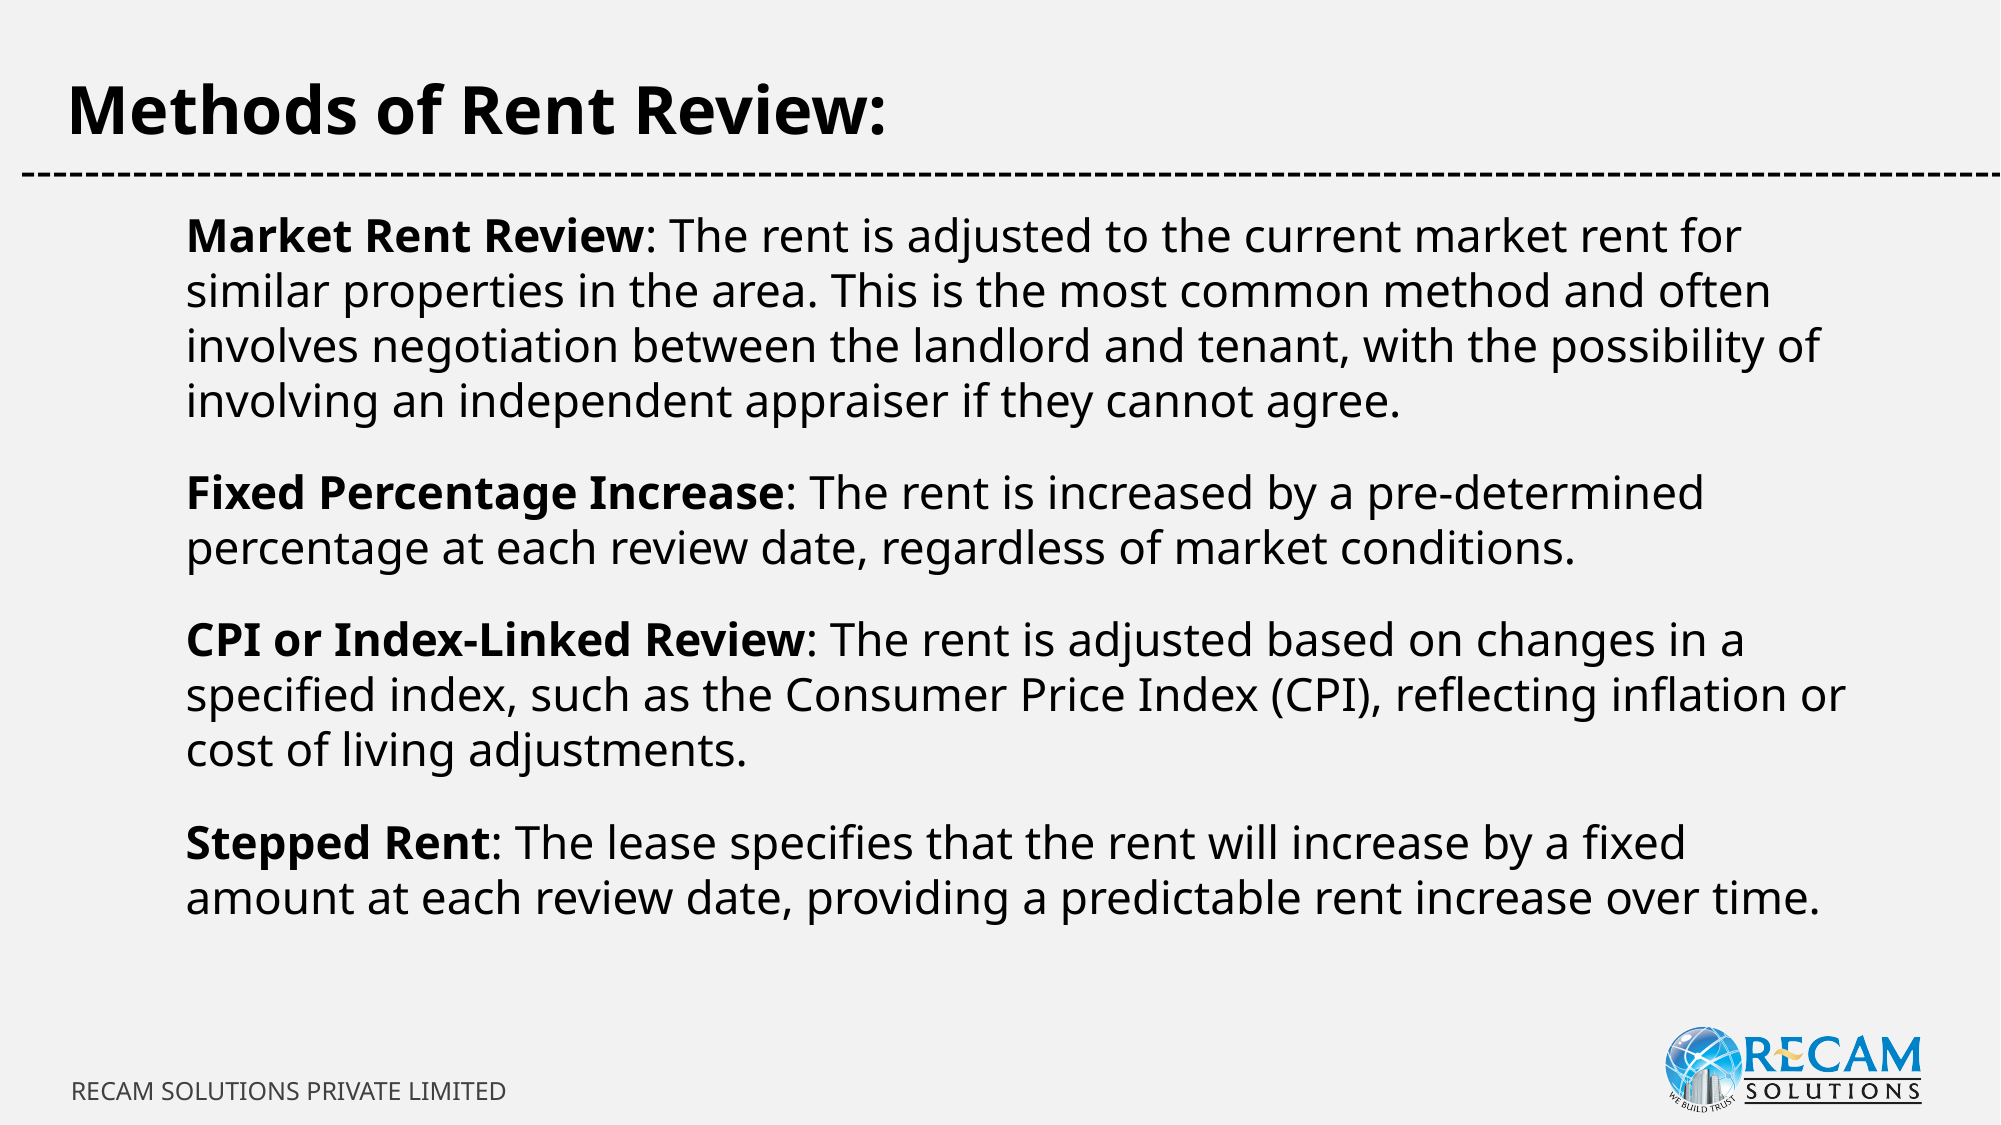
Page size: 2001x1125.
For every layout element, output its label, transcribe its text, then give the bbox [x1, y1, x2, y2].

footer RECAM SOLUTIONS PRIVATE LIMITED [70, 1073, 971, 1107]
text_box ----------------------------------------------------------------------------------------------------------------------------- [6, 131, 2000, 207]
text_box Methods of Rent Review: [51, 60, 1520, 131]
text_box Market Rent Review: The rent is adjusted to the current market rent for similar properties in the area. This is the most common method and often involves negotiation between the landlord and tenant, with the possibility of involving an independent appraiser if they cannot agree. Fixed Percentage Increase: The rent is increased by a pre-determined percentage at each review date, regardless of market conditions. CPI or Index-Linked Review: The rent is adjusted based on changes in a specified index, such as the Consumer Price Index (CPI), reflecting inflation or cost of living adjustments. Stepped Rent: The lease specifies that the rent will increase by a fixed amount at each review date, providing a predictable rent increase over time. [170, 198, 1874, 931]
picture [1652, 1014, 1935, 1125]
